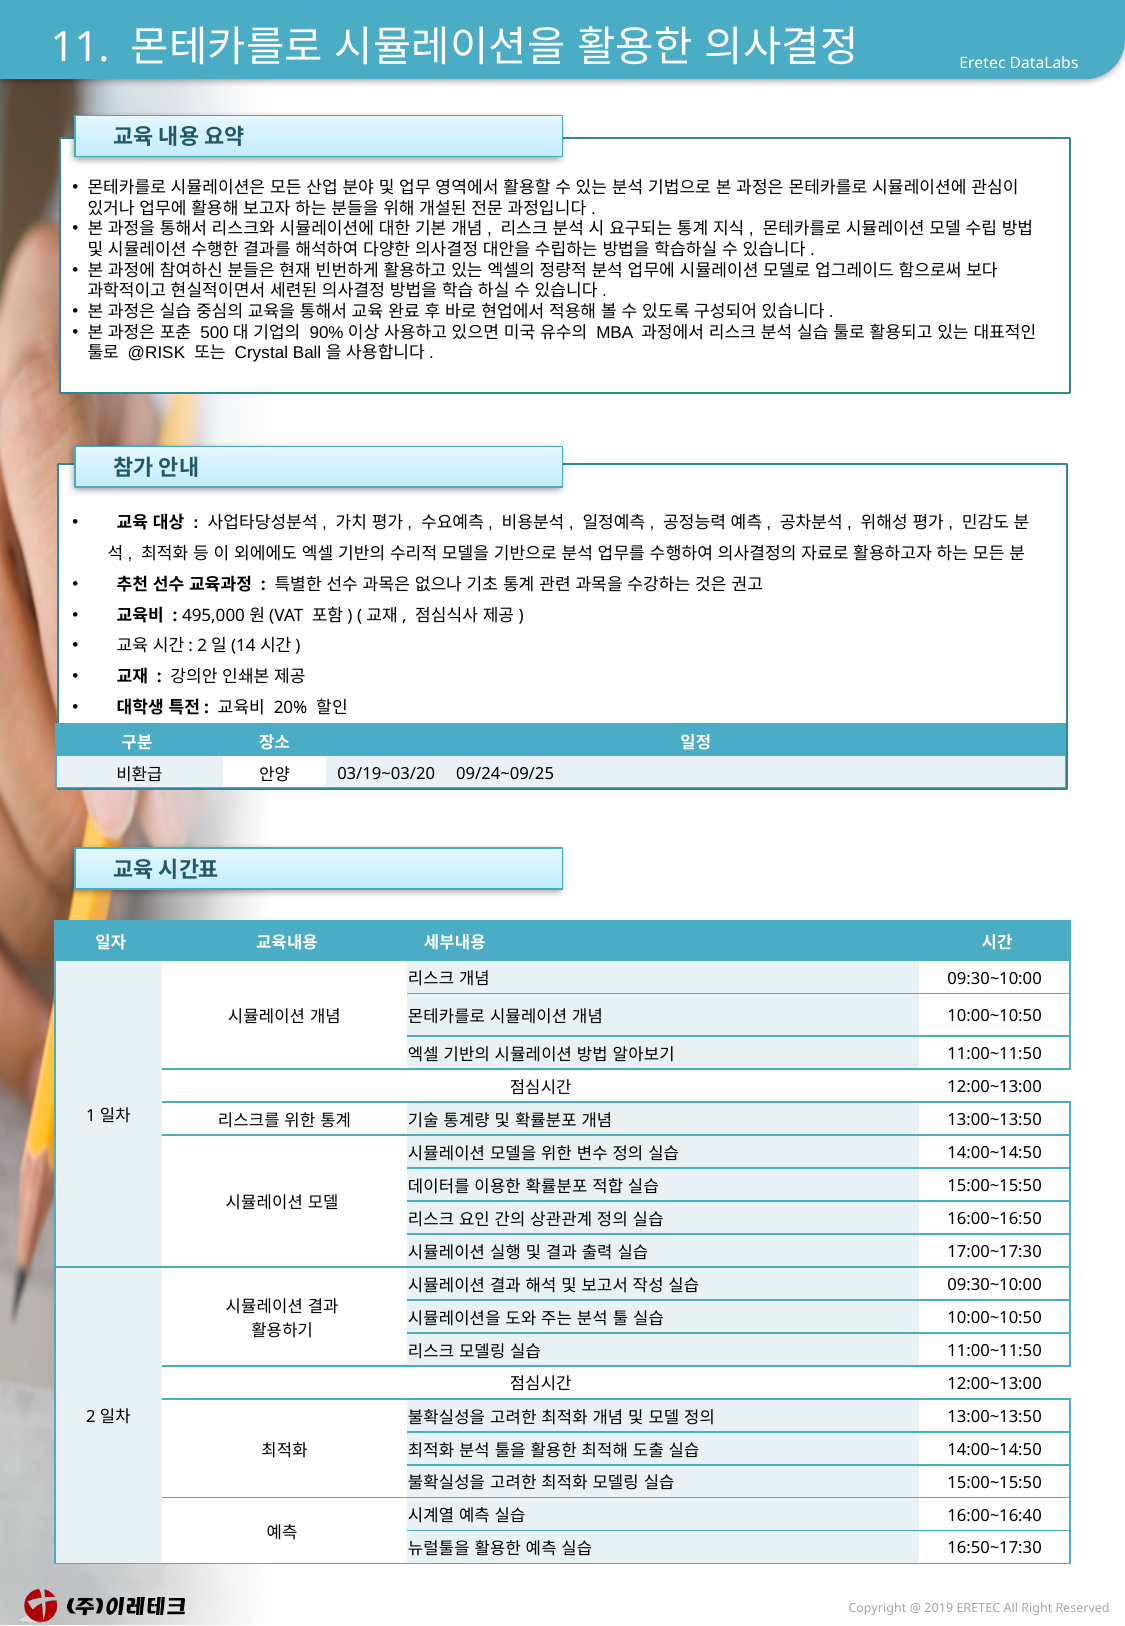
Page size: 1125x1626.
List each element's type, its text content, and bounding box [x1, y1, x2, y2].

table_cell 10:00~10:50 [919, 994, 1069, 1035]
table_cell 12:00~13:00 [919, 1070, 1070, 1101]
table_cell 최적화 분석 툴을 활용한 최적해 도출 실습 [407, 1433, 919, 1464]
table_header 교육내용 [162, 922, 407, 960]
table_cell 12:00~13:00 [919, 1367, 1070, 1398]
table_cell 엑셀 기반의 시뮬레이션 방법 알아보기 [407, 1037, 919, 1068]
table_cell 시뮬레이션 개념 [162, 961, 407, 1068]
table_header 일정 [326, 724, 1065, 755]
table_cell 시뮬레이션 모델 [162, 1136, 407, 1266]
table_cell 16:50~17:30 [919, 1531, 1069, 1563]
table_header 일자 [56, 922, 162, 960]
table_cell 16:00~16:40 [919, 1498, 1069, 1530]
table_cell 시뮬레이션 결과 활용하기 [162, 1268, 407, 1365]
text_box 교육 내용 요약 [74, 115, 563, 157]
title 11. 몬테카를로 시뮬레이션을 활용한 의사결정 [35, 9, 1049, 80]
table_cell 15:00~15:50 [919, 1169, 1069, 1200]
table_cell 시뮬레이션을 도와 주는 분석 툴 실습 [407, 1301, 919, 1332]
picture [0, 48, 1125, 1625]
table_cell 비환급 [57, 756, 223, 787]
table_cell 17:00~17:30 [919, 1235, 1069, 1266]
text_box 참가 안내 [74, 446, 563, 488]
table_cell 점심시간 [162, 1367, 919, 1398]
text_box [58, 136, 1072, 395]
text_box 몬테카를로 시뮬레이션은 모든 산업 분야 및 업무 영역에서 활용할 수 있는 분석 기법으로 본 과정은 몬테카를로 시뮬레이션에 관심이 있거나 업무에 활용해 보고자 하는 분들을 위해 개설된 전문 과정입니다. 본 과정을 통해서 리스크와 시뮬레이션에 대한 기본 개념, 리스크 분석 시 요구되는 통계 지식, 몬테카를로 시뮬레이션 모델 수립 방법 및 시뮬레이션 수행한 결과를 해석하여 다양한 의사결정 대안을 수립하는 방법을 학습하실 수 있습니다. 본 과정에 참여하신 분들은 현재 빈번하게 활용하고 있는 엑셀의 정량적 분석 업무에 시뮬레이션 모델로 업그레이드 함으로써 보다 과학적이고 현실적이면서 세련된 의사결정 방법을 학습 하실 수 있습니다. 본 과정은 실습 중심의 교육을 통해서 교육 완료 후 바로 현업에서 적용해 볼 수 있도록 구성되어 있습니다. 본 과정은 포춘 500대 기업의 90%이상 사용하고 있으면 미국 유수의 MBA 과정에서 리스크 분석 실습 툴로 활용되고 있는 대표적인 툴로 @RISK 또는 Crystal Ball을 사용합니다. [57, 169, 1068, 370]
table_cell 15:00~15:50 [919, 1466, 1069, 1497]
table_cell 시뮬레이션 실행 및 결과 출력 실습 [407, 1235, 919, 1266]
table_cell 14:00~14:50 [919, 1433, 1069, 1464]
table_cell 시뮬레이션 결과 해석 및 보고서 작성 실습 [407, 1268, 919, 1299]
text_box [55, 462, 1070, 791]
table_cell 데이터를 이용한 확률분포 적합 실습 [407, 1169, 919, 1200]
table_cell 10:00~10:50 [919, 1301, 1069, 1332]
table_cell 2일차 [56, 1268, 162, 1563]
table_cell 11:00~11:50 [919, 1037, 1069, 1068]
table_cell 안양 [223, 756, 326, 787]
table_cell 기술 통계량 및 확률분포 개념 [407, 1103, 919, 1134]
table_header 시간 [919, 922, 1069, 960]
table_cell 14:00~14:50 [919, 1136, 1069, 1167]
table_cell 03/19~03/20 09/24~09/25 [326, 756, 1065, 787]
table_cell 뉴럴툴을 활용한 예측 실습 [407, 1531, 919, 1563]
table_cell 최적화 [162, 1400, 407, 1497]
table_cell 16:00~16:50 [919, 1202, 1069, 1233]
table_cell 1일차 [56, 961, 162, 1266]
text_box 교육 대상 : 사업타당성분석, 가치 평가, 수요예측, 비용분석, 일정예측, 공정능력 예측, 공차분석, 위해성 평가, 민감도 분석, 최적화 등 이 외에에도 엑셀 기반의 수리적 모델을 기반으로 분석 업무를 수행하여 의사결정의 자료로 활용하고자 하는 모든 분 추천 선수 교육과정 : 특별한 선수 과목은 없으나 기초 통계 관련 과목을 수강하는 것은 권고 교육비 : 495,000원(VAT 포함) (교재, 점심식사 제공) 교육 시간: 2일(14시간) 교재 : 강의안 인쇄본 제공 대학생 특전: 교육비 20% 할인 [57, 493, 1068, 756]
table_cell 불확실성을 고려한 최적화 개념 및 모델 정의 [407, 1400, 919, 1431]
table_cell 리스크를 위한 통계 [162, 1103, 407, 1134]
table_cell 리스크 요인 간의 상관관계 정의 실습 [407, 1202, 919, 1233]
table_cell 리스크 모델링 실습 [407, 1334, 919, 1365]
table_cell 예측 [162, 1498, 407, 1563]
text_box 교육 시간표 [74, 847, 563, 890]
table_header 세부내용 [407, 922, 919, 960]
table_cell 09:30~10:00 [919, 1268, 1069, 1299]
table_cell 13:00~13:50 [919, 1103, 1069, 1134]
table_cell 불확실성을 고려한 최적화 모델링 실습 [407, 1466, 919, 1497]
table_cell 시계열 예측 실습 [407, 1498, 919, 1530]
table_header 장소 [223, 724, 326, 755]
table_cell 시뮬레이션 모델을 위한 변수 정의 실습 [407, 1136, 919, 1167]
table_header 구분 [57, 724, 223, 755]
table_cell 09:30~10:00 [919, 961, 1069, 993]
table_cell 점심시간 [162, 1070, 919, 1101]
table_cell 11:00~11:50 [919, 1334, 1069, 1365]
table_cell 13:00~13:50 [919, 1400, 1069, 1431]
table_cell 리스크 개념 [407, 961, 919, 993]
table_cell 몬테카를로 시뮬레이션 개념 [407, 994, 919, 1035]
